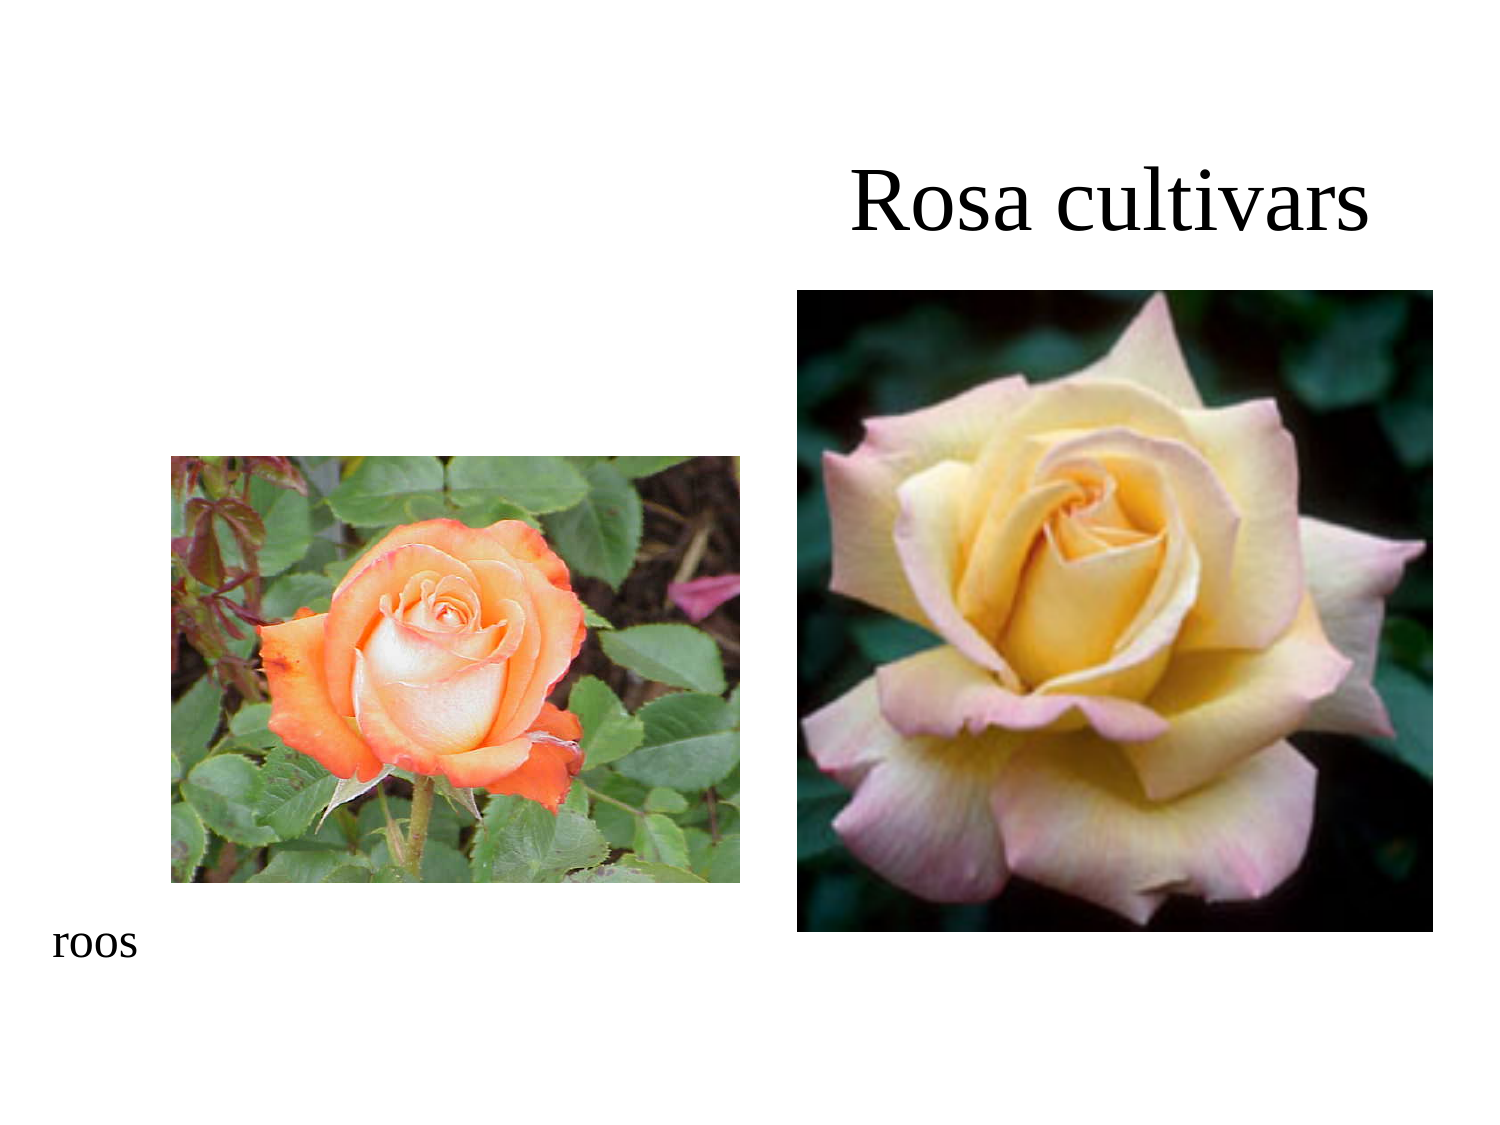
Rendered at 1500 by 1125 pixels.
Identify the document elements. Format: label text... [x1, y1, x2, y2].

text_box roos [37, 899, 1100, 975]
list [170, 455, 740, 883]
title Rosa cultivars [112, 99, 1388, 288]
picture [796, 290, 1433, 932]
